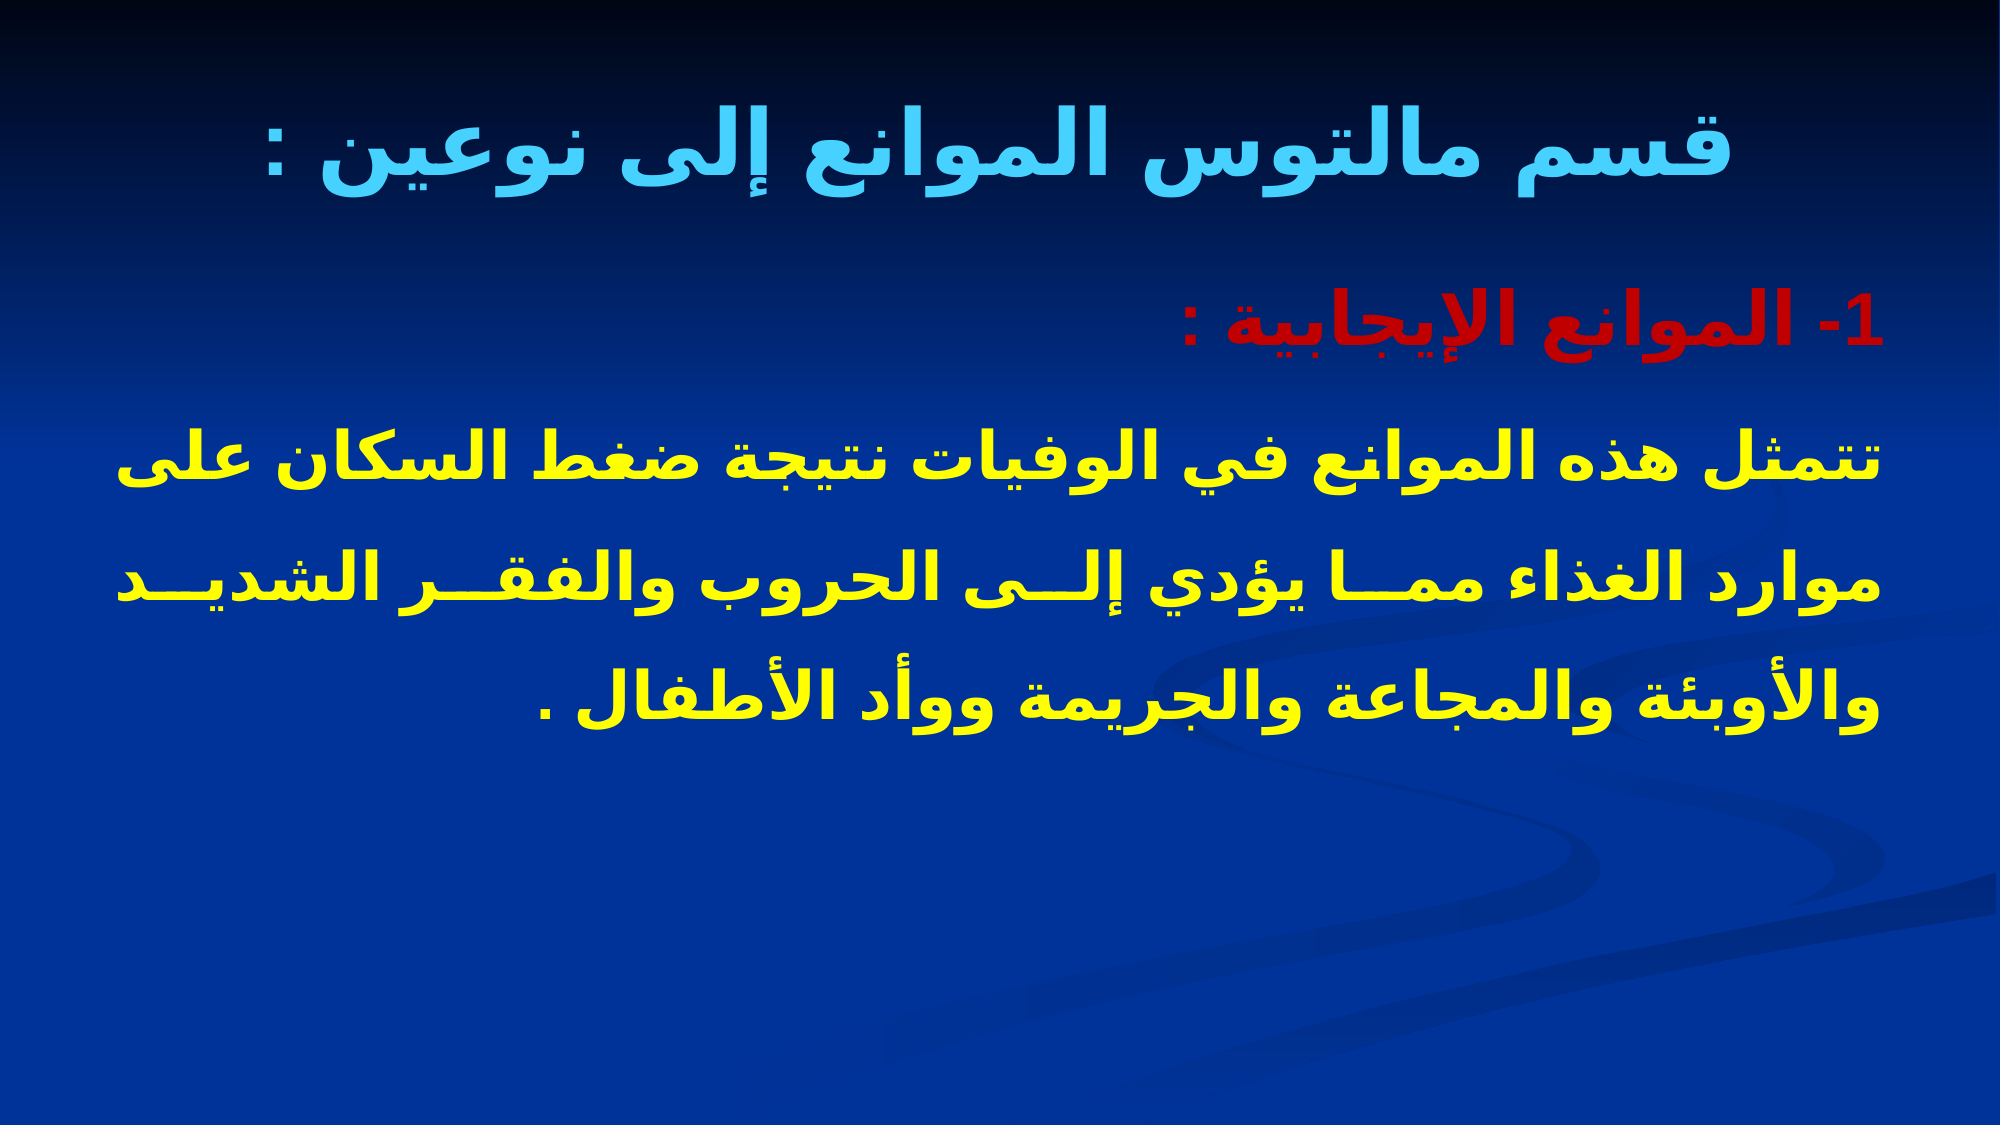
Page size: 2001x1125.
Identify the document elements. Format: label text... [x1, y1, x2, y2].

title قسم مالتوس الموانع إلى نوعين : [99, 45, 1900, 233]
list 1- الموانع الإيجابية : تتمثل هذه الموانع في الوفيات نتيجة ضغط السكان على موارد الغذاء مما يؤدي إلى الحروب والفقر الشديد والأوبئة والمجاعة والجريمة ووأد الأطفال . [99, 262, 1900, 1005]
